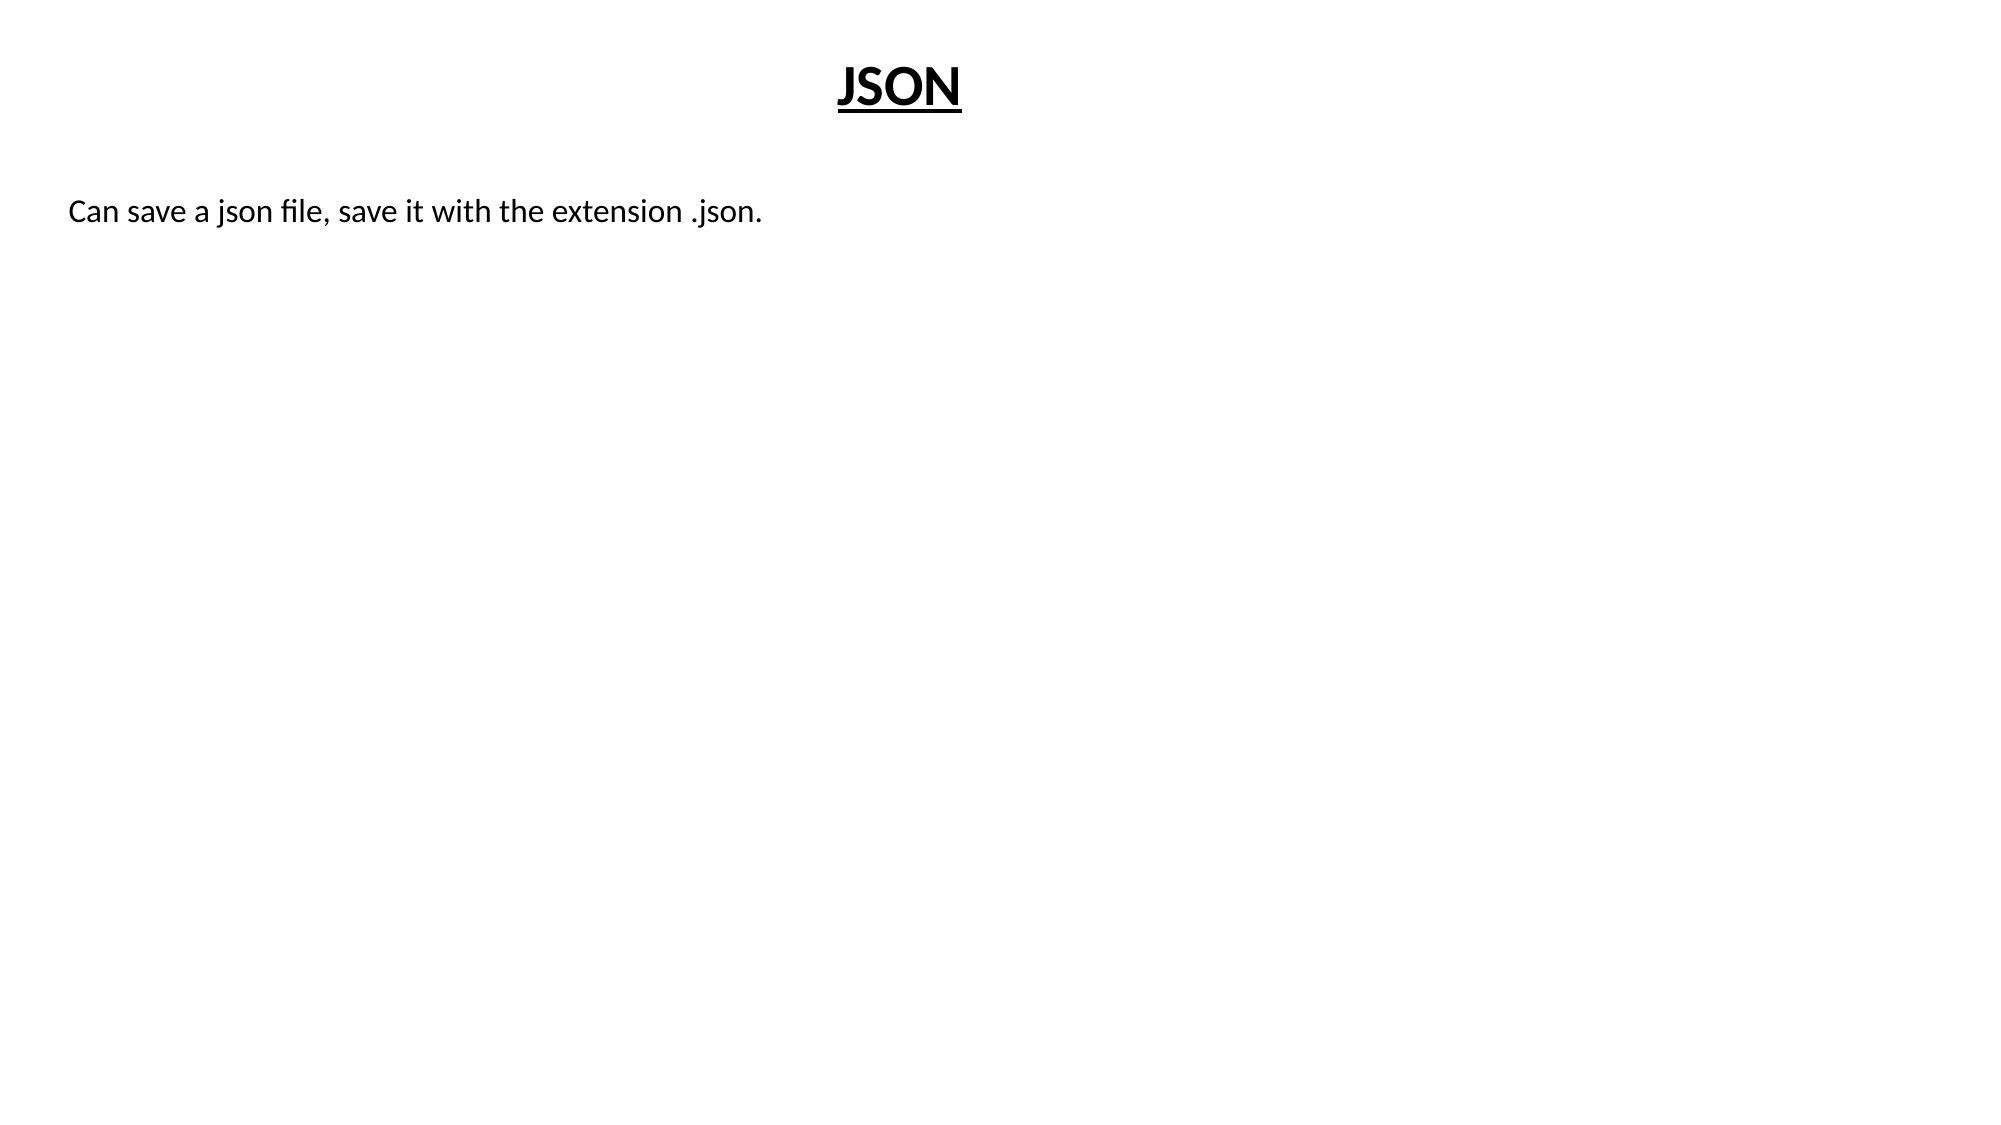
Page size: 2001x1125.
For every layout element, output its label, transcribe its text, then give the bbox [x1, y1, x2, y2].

text_box JSON [822, 39, 1017, 125]
text_box Can save a json file, save it with the extension .json. [53, 181, 902, 237]
